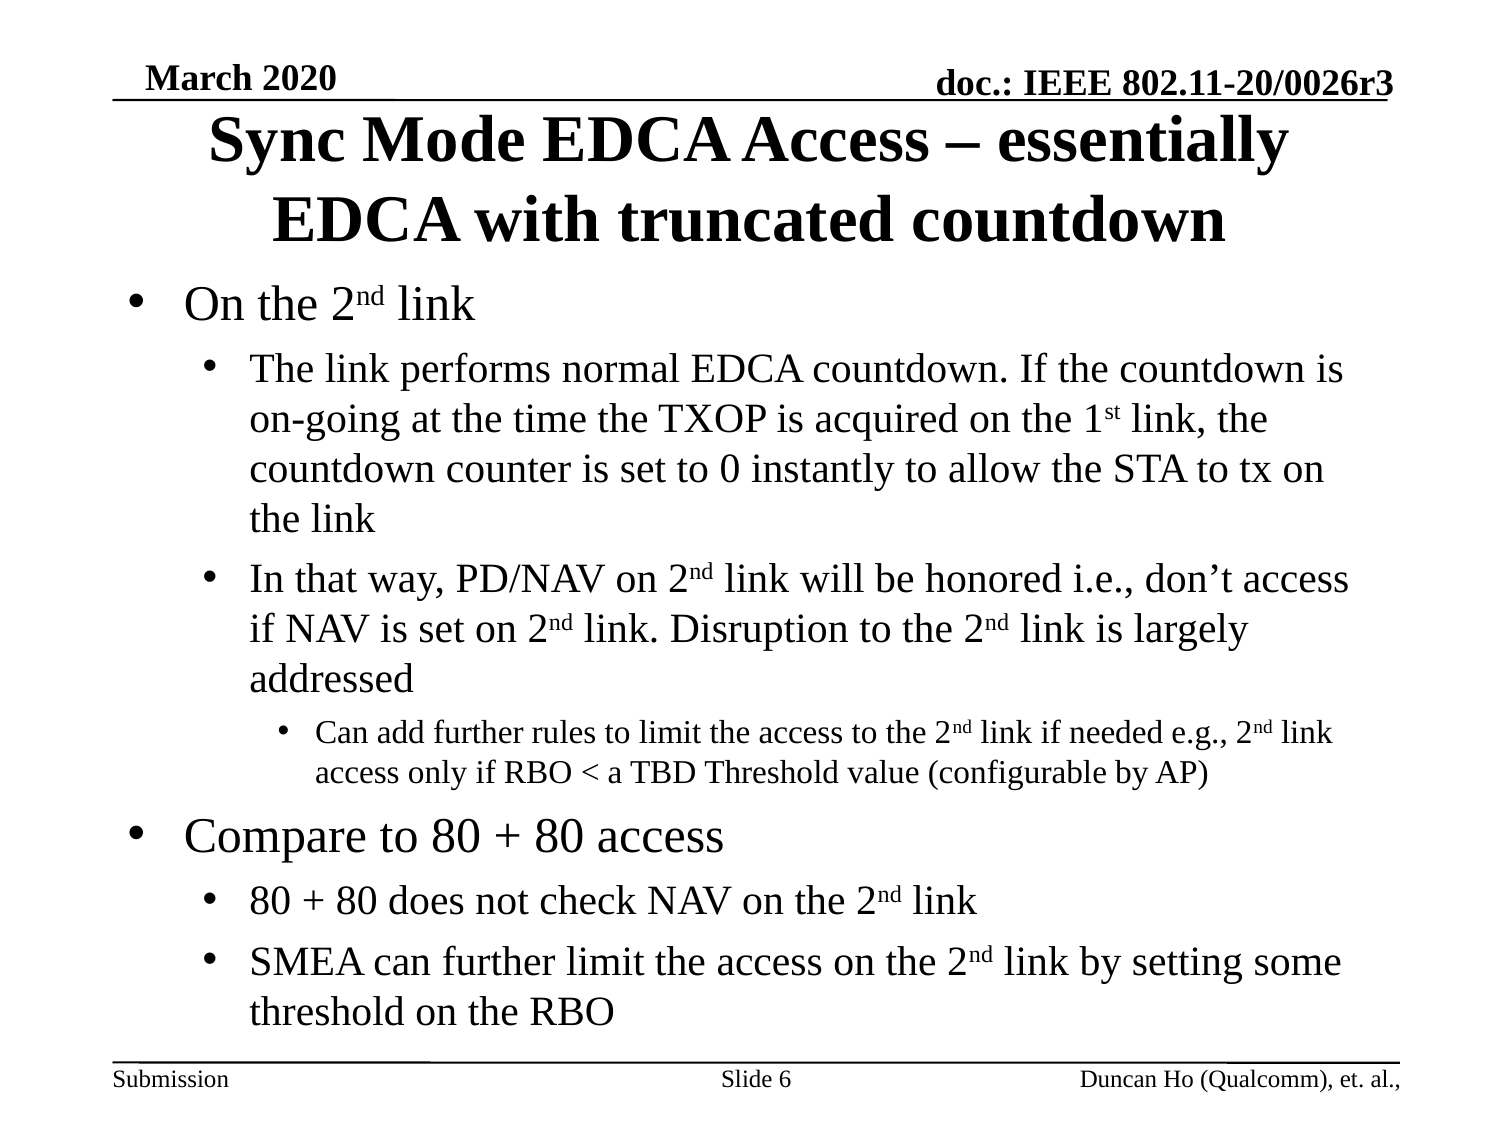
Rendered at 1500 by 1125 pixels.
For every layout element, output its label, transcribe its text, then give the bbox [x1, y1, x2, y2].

slide_number Slide 6 [712, 1061, 800, 1123]
text_box On the 2nd link The link performs normal EDCA countdown. If the countdown is on-going at the time the TXOP is acquired on the 1st link, the countdown counter is set to 0 instantly to allow the STA to tx on the link In that way, PD/NAV on 2nd link will be honored i.e., don’t access if NAV is set on 2nd link. Disruption to the 2nd link is largely addressed Can add further rules to limit the access to the 2nd link if needed e.g., 2nd link access only if RBO < a TBD Threshold value (configurable by AP) Compare to 80 + 80 access 80 + 80 does not check NAV on the 2nd link SMEA can further limit the access on the 2nd link by setting some threshold on the RBO [112, 262, 1388, 938]
title Sync Mode EDCA Access – essentially EDCA with truncated countdown [112, 112, 1388, 238]
footer Duncan Ho (Qualcomm), et. al., [878, 1061, 1402, 1093]
